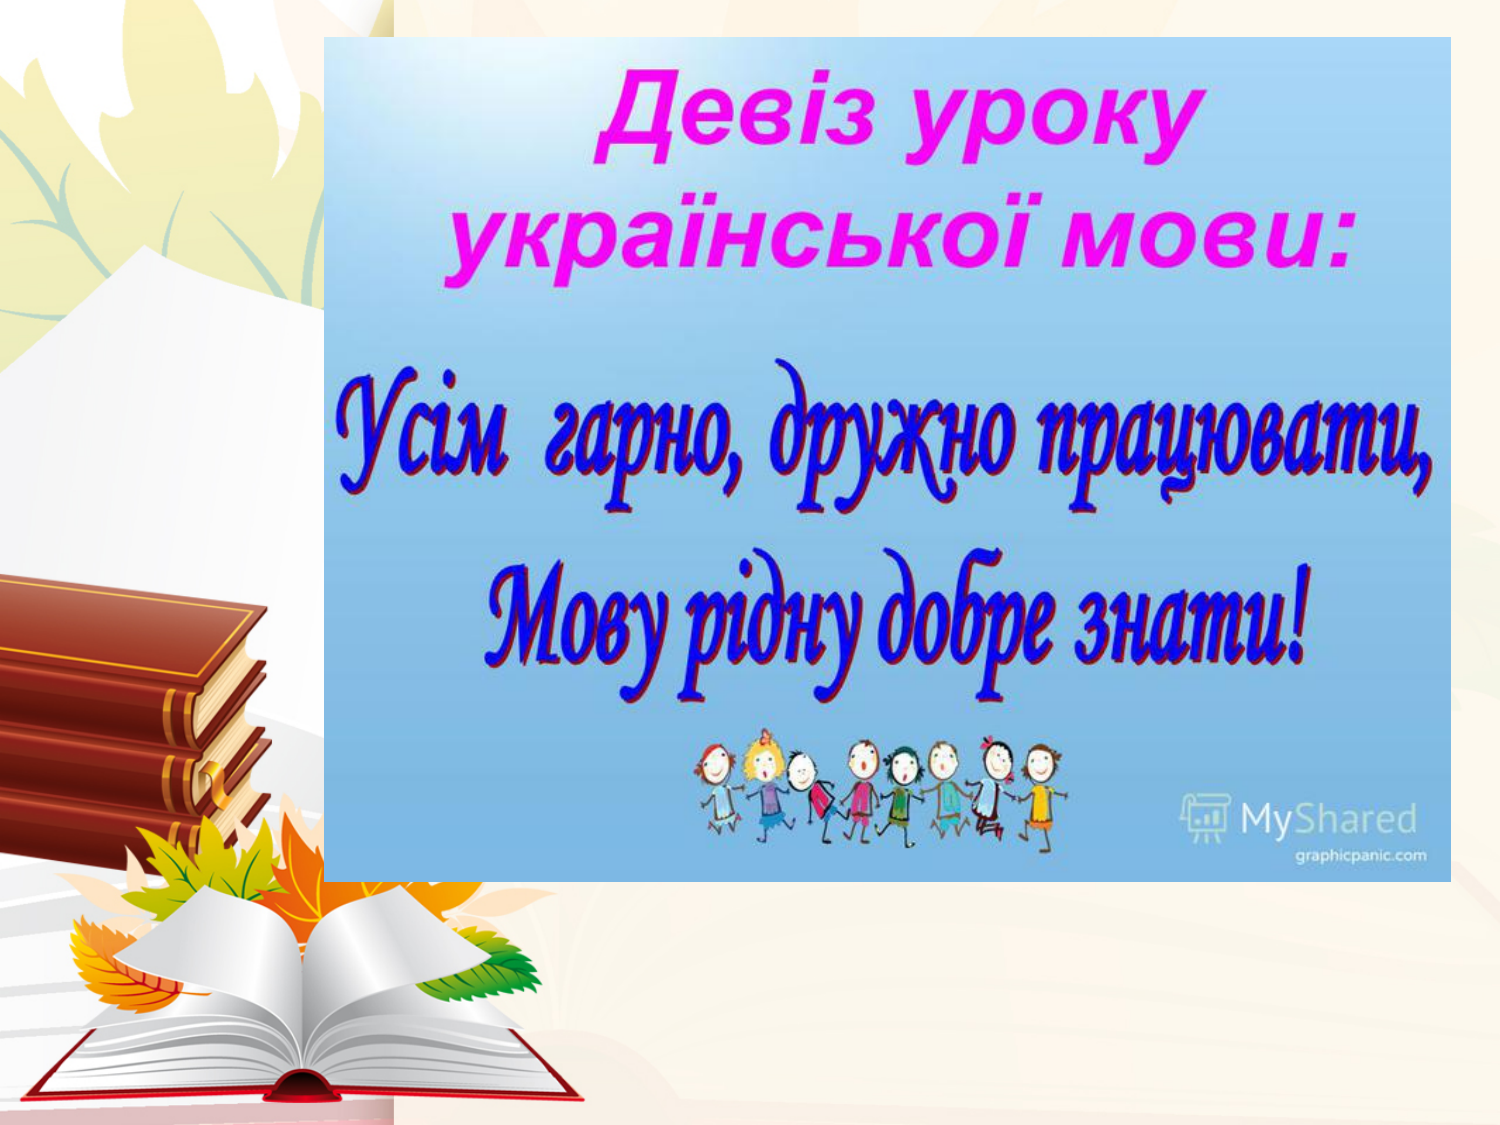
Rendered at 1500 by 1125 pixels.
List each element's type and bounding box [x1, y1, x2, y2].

list [324, 37, 1452, 883]
picture [0, 0, 1500, 1125]
